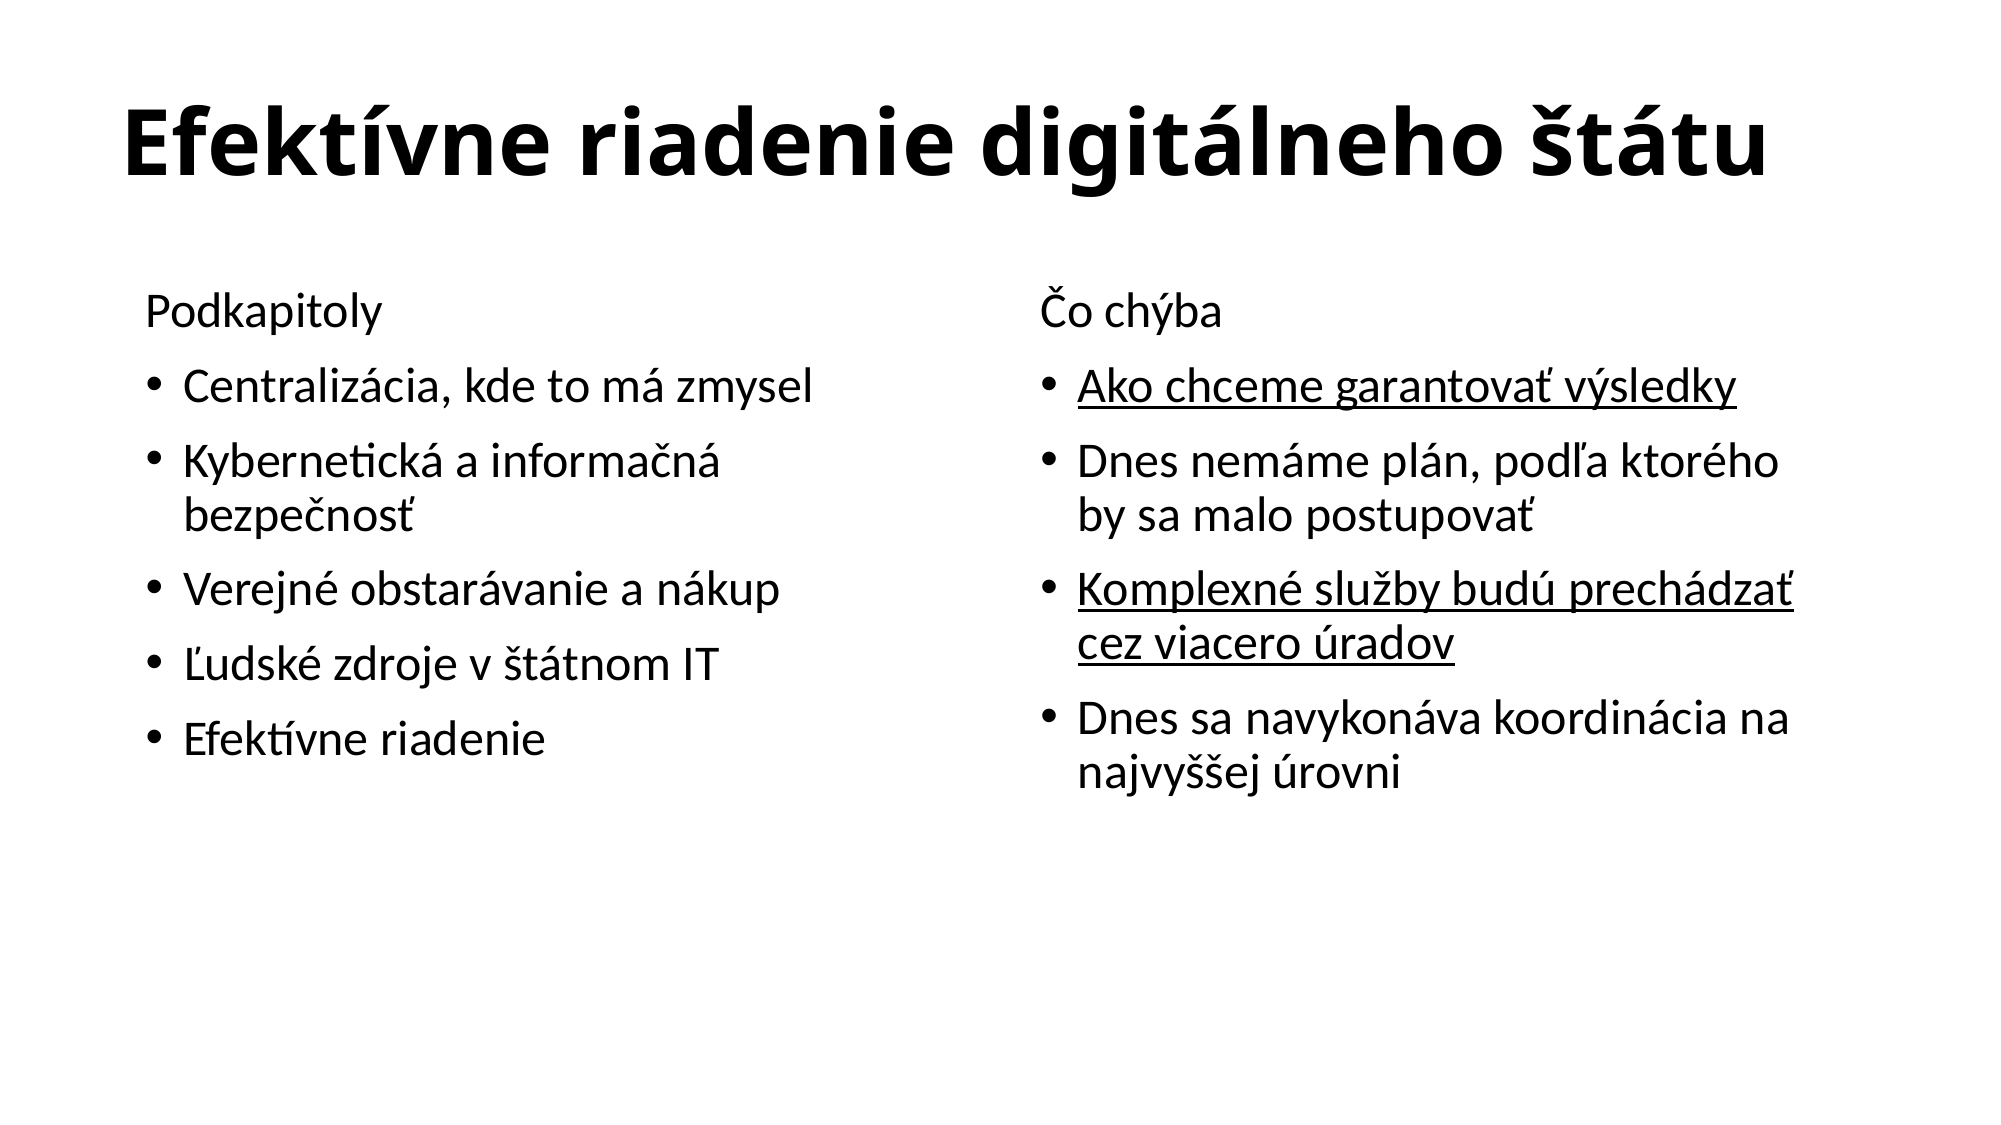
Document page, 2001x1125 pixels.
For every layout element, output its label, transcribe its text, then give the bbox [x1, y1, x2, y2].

title Efektívne riadenie digitálneho štátu [105, 52, 1895, 240]
list Čo chýba Ako chceme garantovať výsledky Dnes nemáme plán, podľa ktorého by sa malo postupovať Komplexné služby budú prechádzať cez viacero úradov Dnes sa navykonáva koordinácia na najvyššej úrovni [1025, 276, 1855, 998]
text_box Podkapitoly Centralizácia, kde to má zmysel Kybernetická a informačná bezpečnosť Verejné obstarávanie a nákup Ľudské zdroje v štátnom IT Efektívne riadenie [130, 276, 960, 998]
